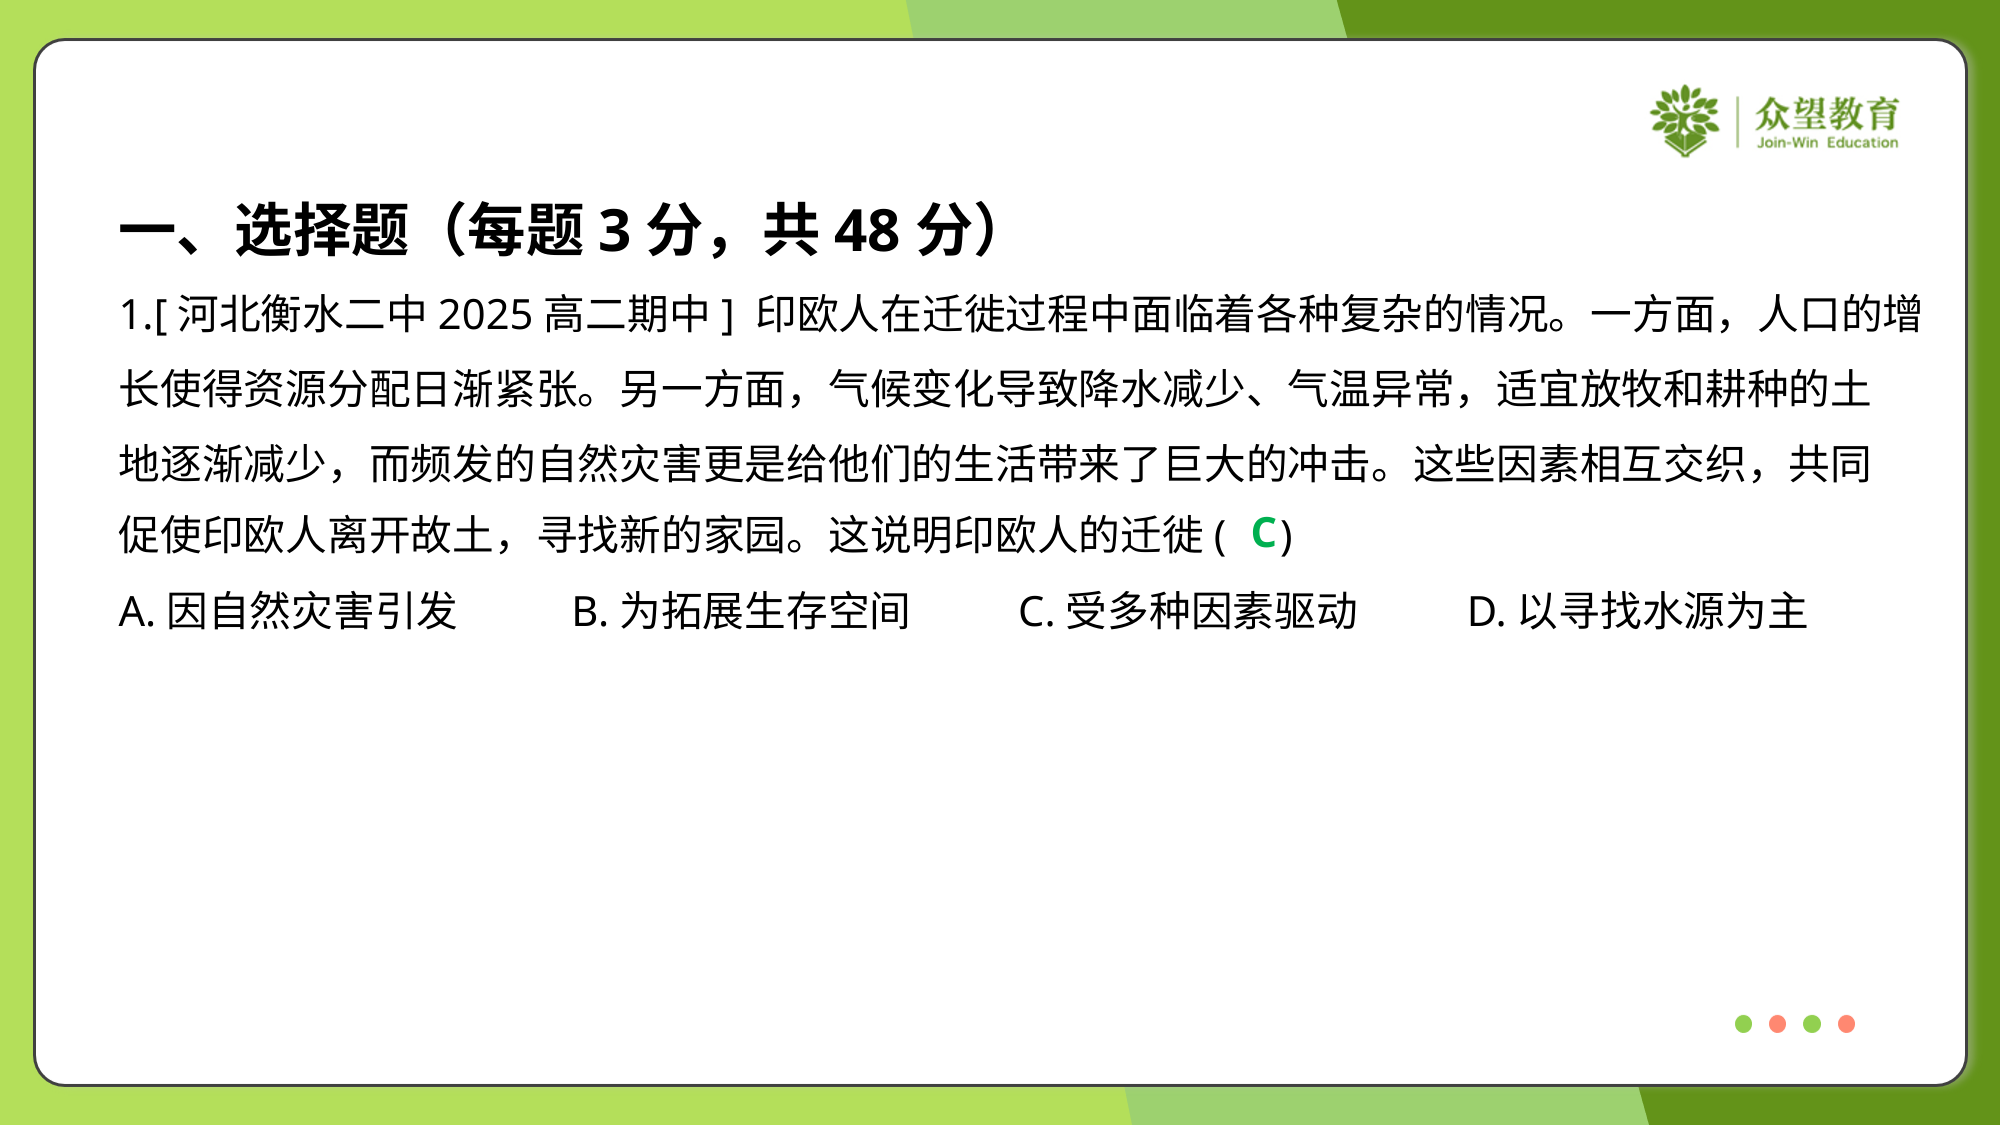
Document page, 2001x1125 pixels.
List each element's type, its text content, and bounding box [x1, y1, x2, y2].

text_box C [1234, 484, 1293, 549]
picture [0, 0, 2000, 1125]
text_box 1.[河北衡水二中2025高二期中] 印欧人在迁徙过程中面临着各种复杂的情况。一方面，人口的增 长使得资源分配日渐紧张。另一方面，气候变化导致降水减少、气温异常，适宜放牧和耕种的土 地逐渐减少，而频发的自然灾害更是给他们的生活带来了巨大的冲击。这些因素相互交织，共同 促使印欧人离开故土，寻找新的家园。这说明印欧人的迁徙( ) [118, 263, 1883, 552]
text_box 一、选择题（每题3分，共48分） [118, 158, 1883, 263]
text_box A.因自然灾害引发 B.为拓展生存空间 C.受多种因素驱动 D.以寻找水源为主 [118, 560, 1883, 627]
